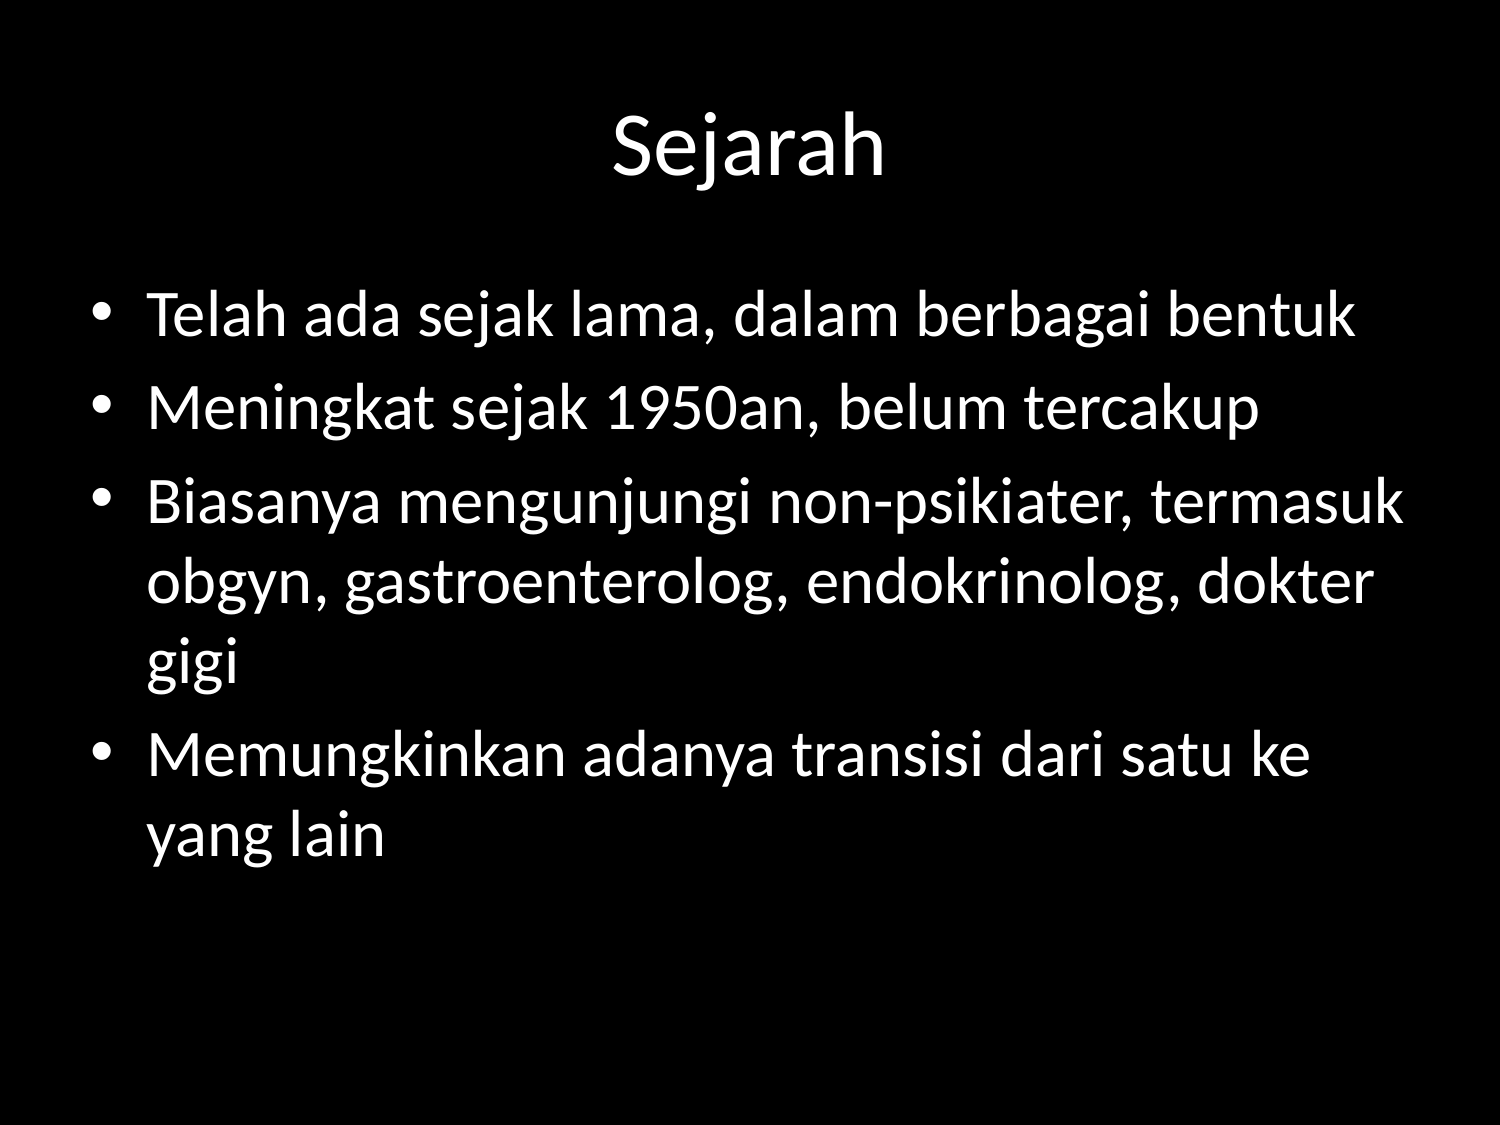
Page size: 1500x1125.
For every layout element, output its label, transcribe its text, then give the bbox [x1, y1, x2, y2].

title Sejarah [75, 45, 1425, 233]
list Telah ada sejak lama, dalam berbagai bentuk Meningkat sejak 1950an, belum tercakup Biasanya mengunjungi non-psikiater, termasuk obgyn, gastroenterolog, endokrinolog, dokter gigi Memungkinkan adanya transisi dari satu ke yang lain [75, 262, 1425, 1005]
